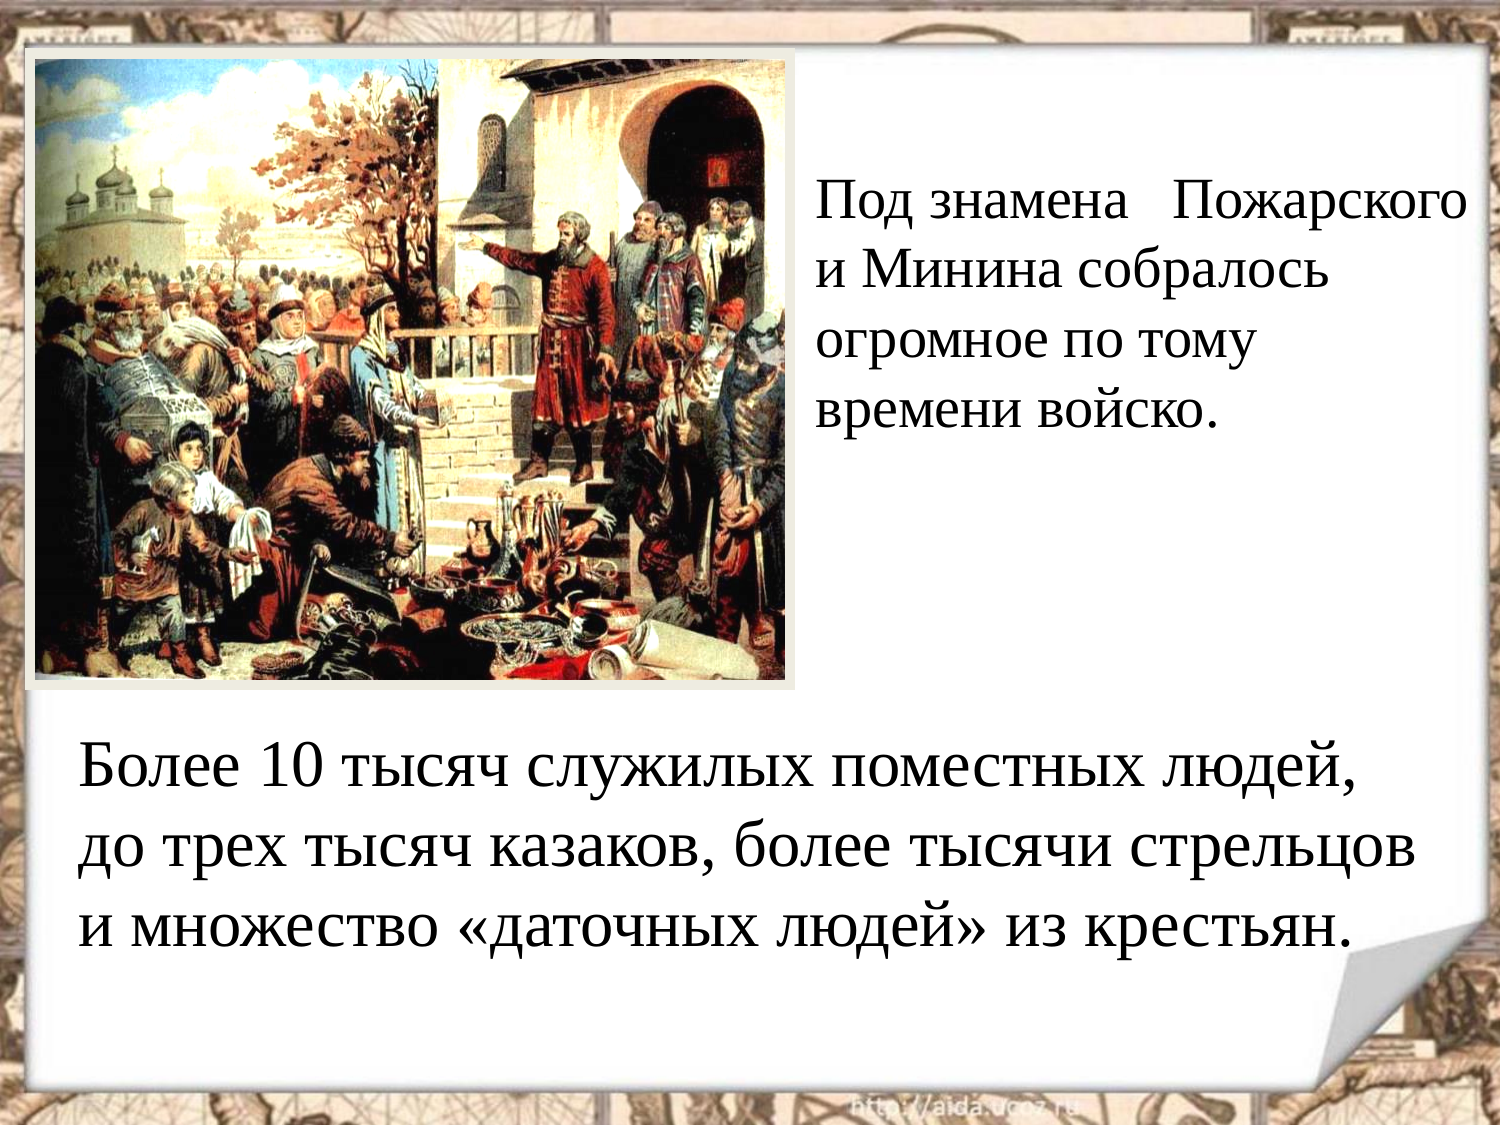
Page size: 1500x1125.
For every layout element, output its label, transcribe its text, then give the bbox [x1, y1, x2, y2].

picture [0, 0, 1500, 1125]
text_box Под знамена Пожарского и Минина собралось огромное по тому времени войско. Более 10 тысяч служилых поместных людей, до трех тысяч казаков, более тысячи стрельцов и множество «даточных людей» из крестьян. [46, 152, 1500, 967]
picture [34, 58, 786, 680]
